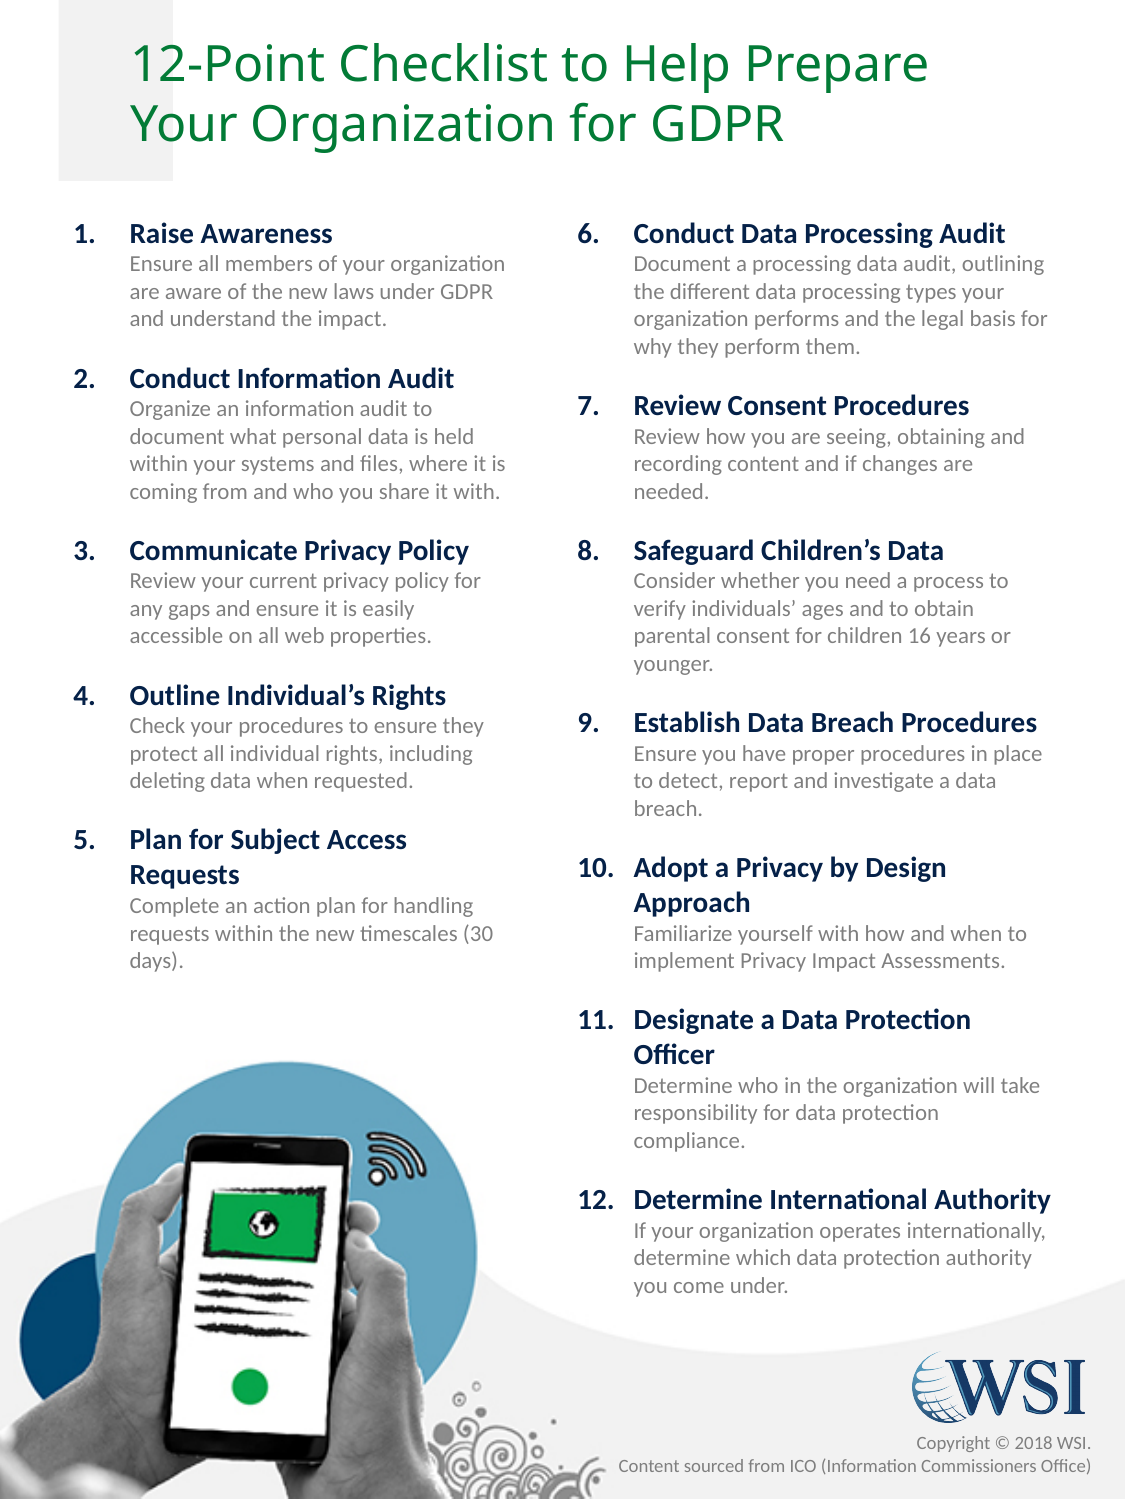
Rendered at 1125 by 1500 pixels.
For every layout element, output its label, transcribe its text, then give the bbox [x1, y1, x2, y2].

text_box [58, 0, 174, 182]
text_box Conduct Data Processing Audit Document a processing data audit, outlining the different data processing types your organization performs and the legal basis for why they perform them. Review Consent Procedures Review how you are seeing, obtaining and recording content and if changes are needed. Safeguard Children’s Data Consider whether you need a process to verify individuals’ ages and to obtain parental consent for children 16 years or younger. Establish Data Breach Procedures Ensure you have proper procedures in place to detect, report and investigate a data breach. Adopt a Privacy by Design Approach Familiarize yourself with how and when to implement Privacy Impact Assessments. Designate a Data Protection Officer Determine who in the organization will take responsibility for data protection compliance. Determine International Authority If your organization operates internationally, determine which data protection authority you come under. [562, 206, 1070, 1046]
picture [0, 1046, 1125, 1499]
text_box 12-Point Checklist to Help Prepare Your Organization for GDPR [115, 24, 1125, 160]
text_box Raise Awareness Ensure all members of your organization are aware of the new laws under GDPR and understand the impact. Conduct Information Audit Organize an information audit to document what personal data is held within your systems and files, where it is coming from and who you share it with. Communicate Privacy Policy Review your current privacy policy for any gaps and ensure it is easily accessible on all web properties. Outline Individual’s Rights Check your procedures to ensure they protect all individual rights, including deleting data when requested. Plan for Subject Access Requests Complete an action plan for handling requests within the new timescales (30 days). [58, 206, 526, 981]
